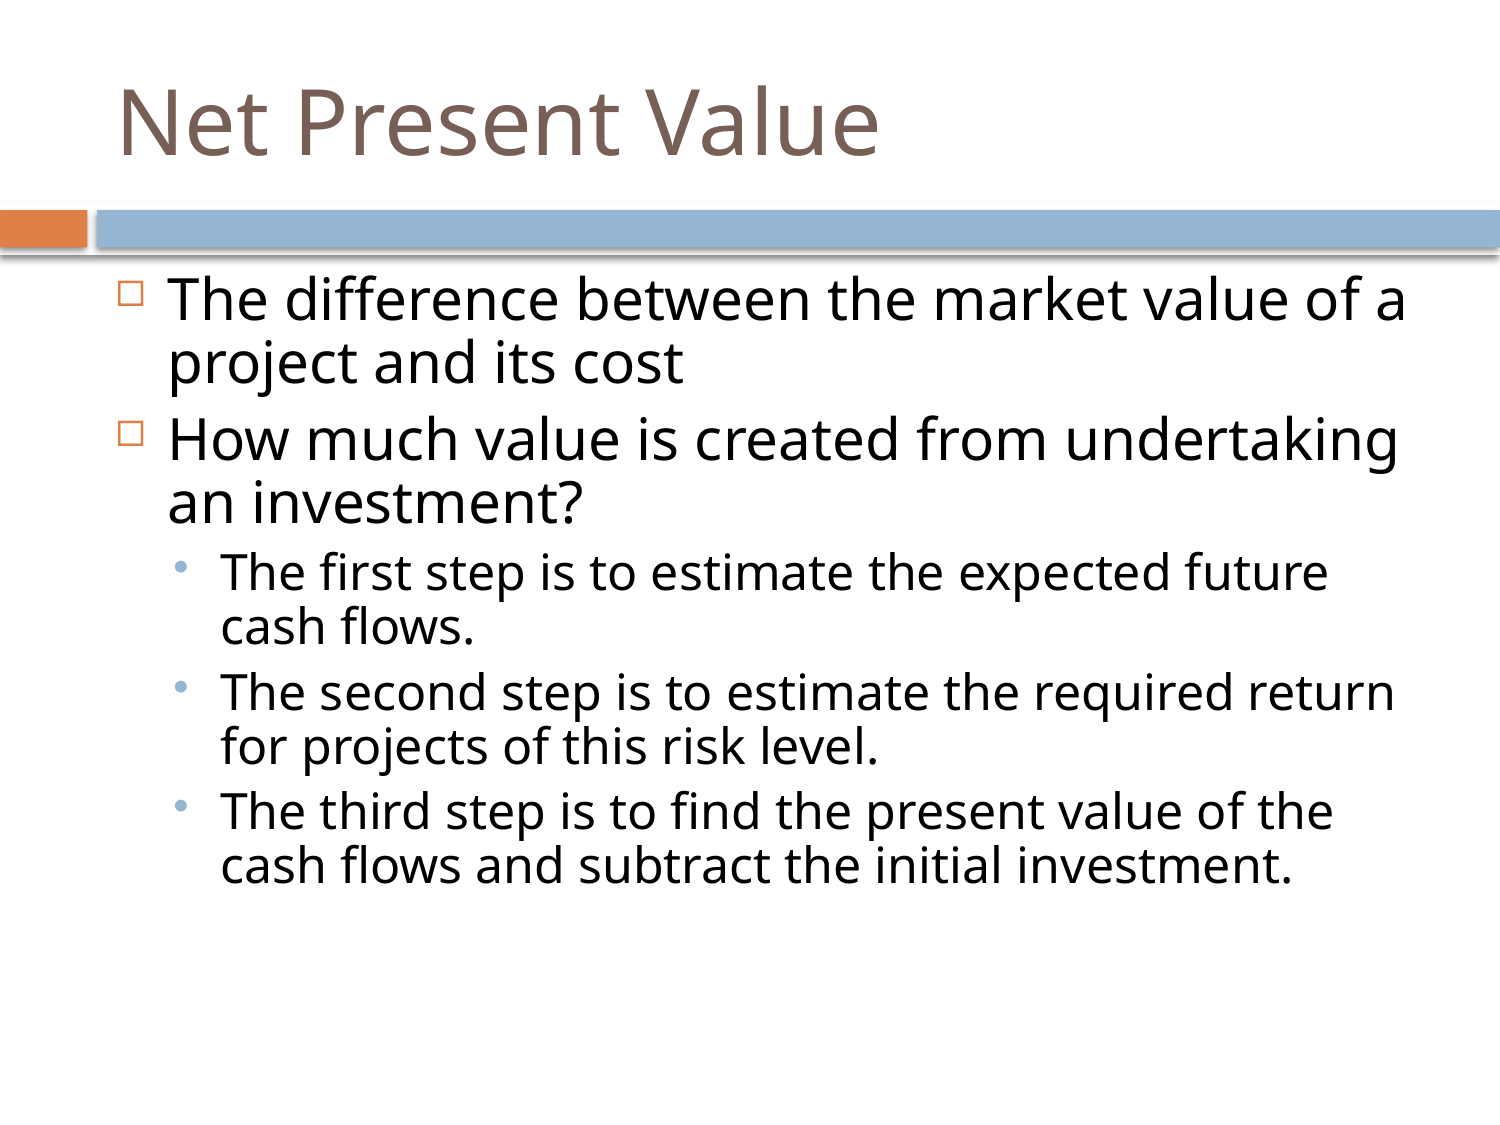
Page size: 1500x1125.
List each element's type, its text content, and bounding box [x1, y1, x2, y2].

title Net Present Value [100, 37, 1438, 200]
list The difference between the market value of a project and its cost How much value is created from undertaking an investment? The first step is to estimate the expected future cash flows. The second step is to estimate the required return for projects of this risk level. The third step is to find the present value of the cash flows and subtract the initial investment. [100, 262, 1438, 1000]
